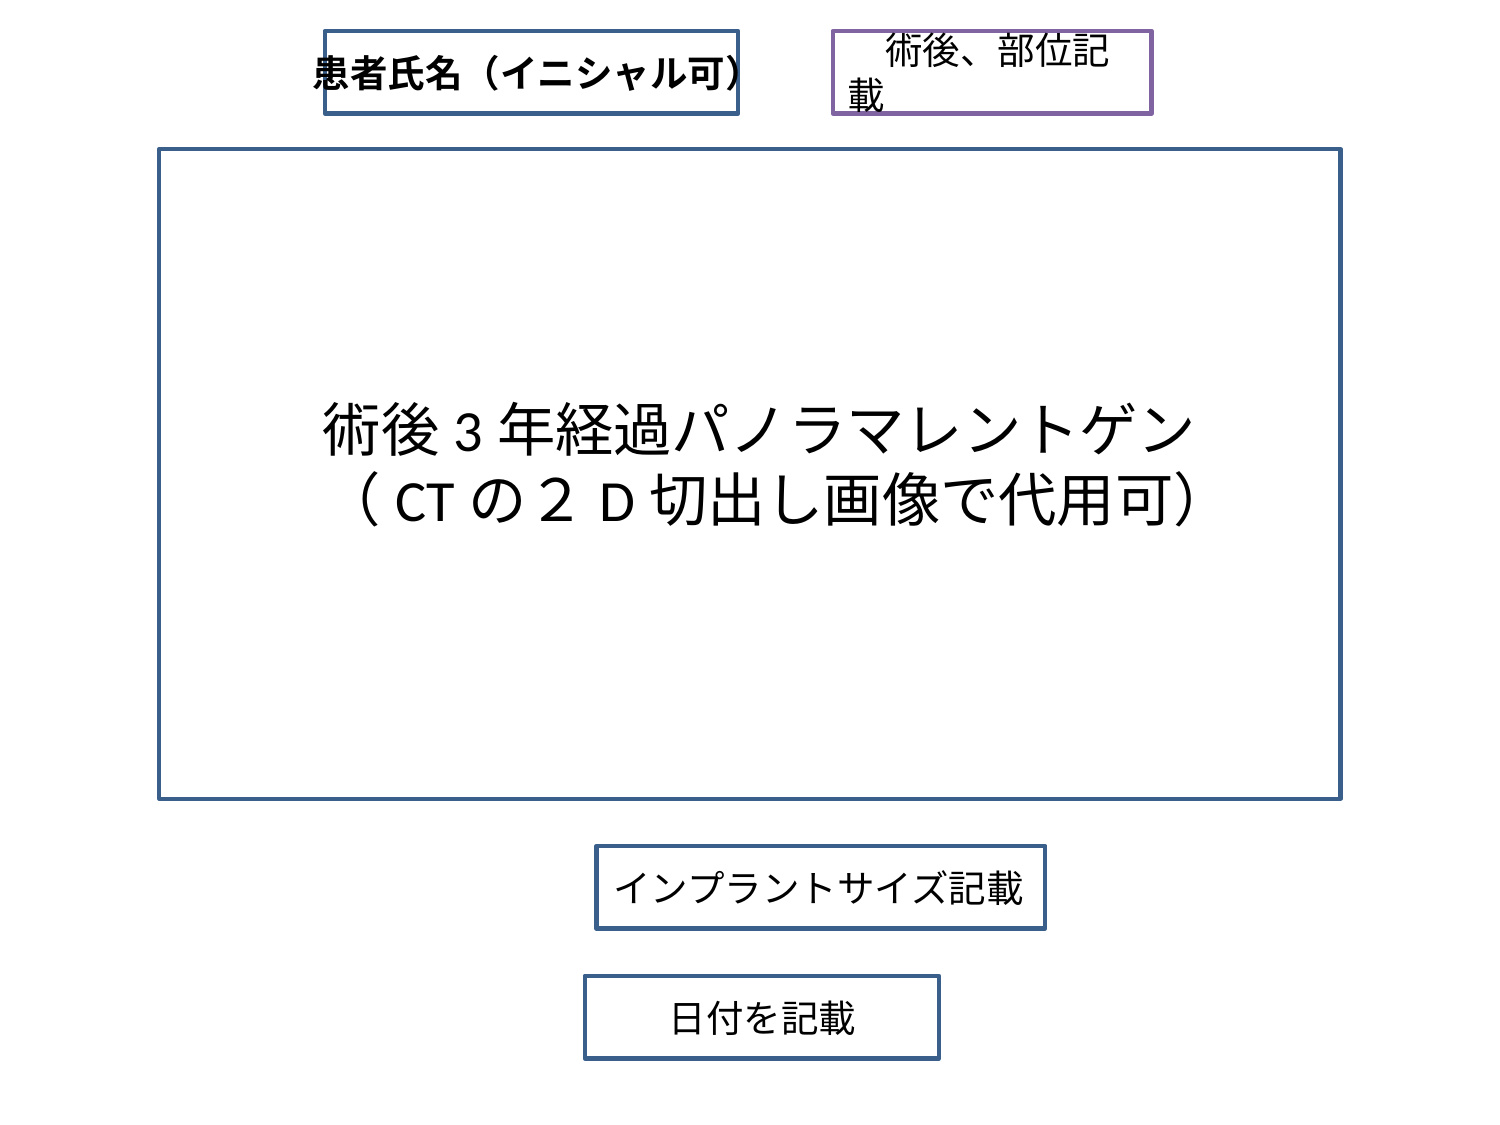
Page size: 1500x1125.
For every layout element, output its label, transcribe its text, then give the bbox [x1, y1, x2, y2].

text_box 術後、部位記載 [831, 29, 1154, 116]
text_box [594, 844, 1047, 931]
text_box 患者氏名（イニシャル可） [297, 42, 778, 103]
text_box [323, 103, 740, 116]
text_box 術後3年経過パノラマレントゲン （CTの２D切出し画像で代用可） [308, 385, 1247, 540]
text_box インプラントサイズ記載 [598, 857, 1039, 918]
text_box [157, 147, 1343, 801]
text_box [323, 29, 740, 42]
text_box 日付を記載 [654, 987, 872, 1048]
text_box ひひずけ日図家 [583, 974, 941, 1061]
